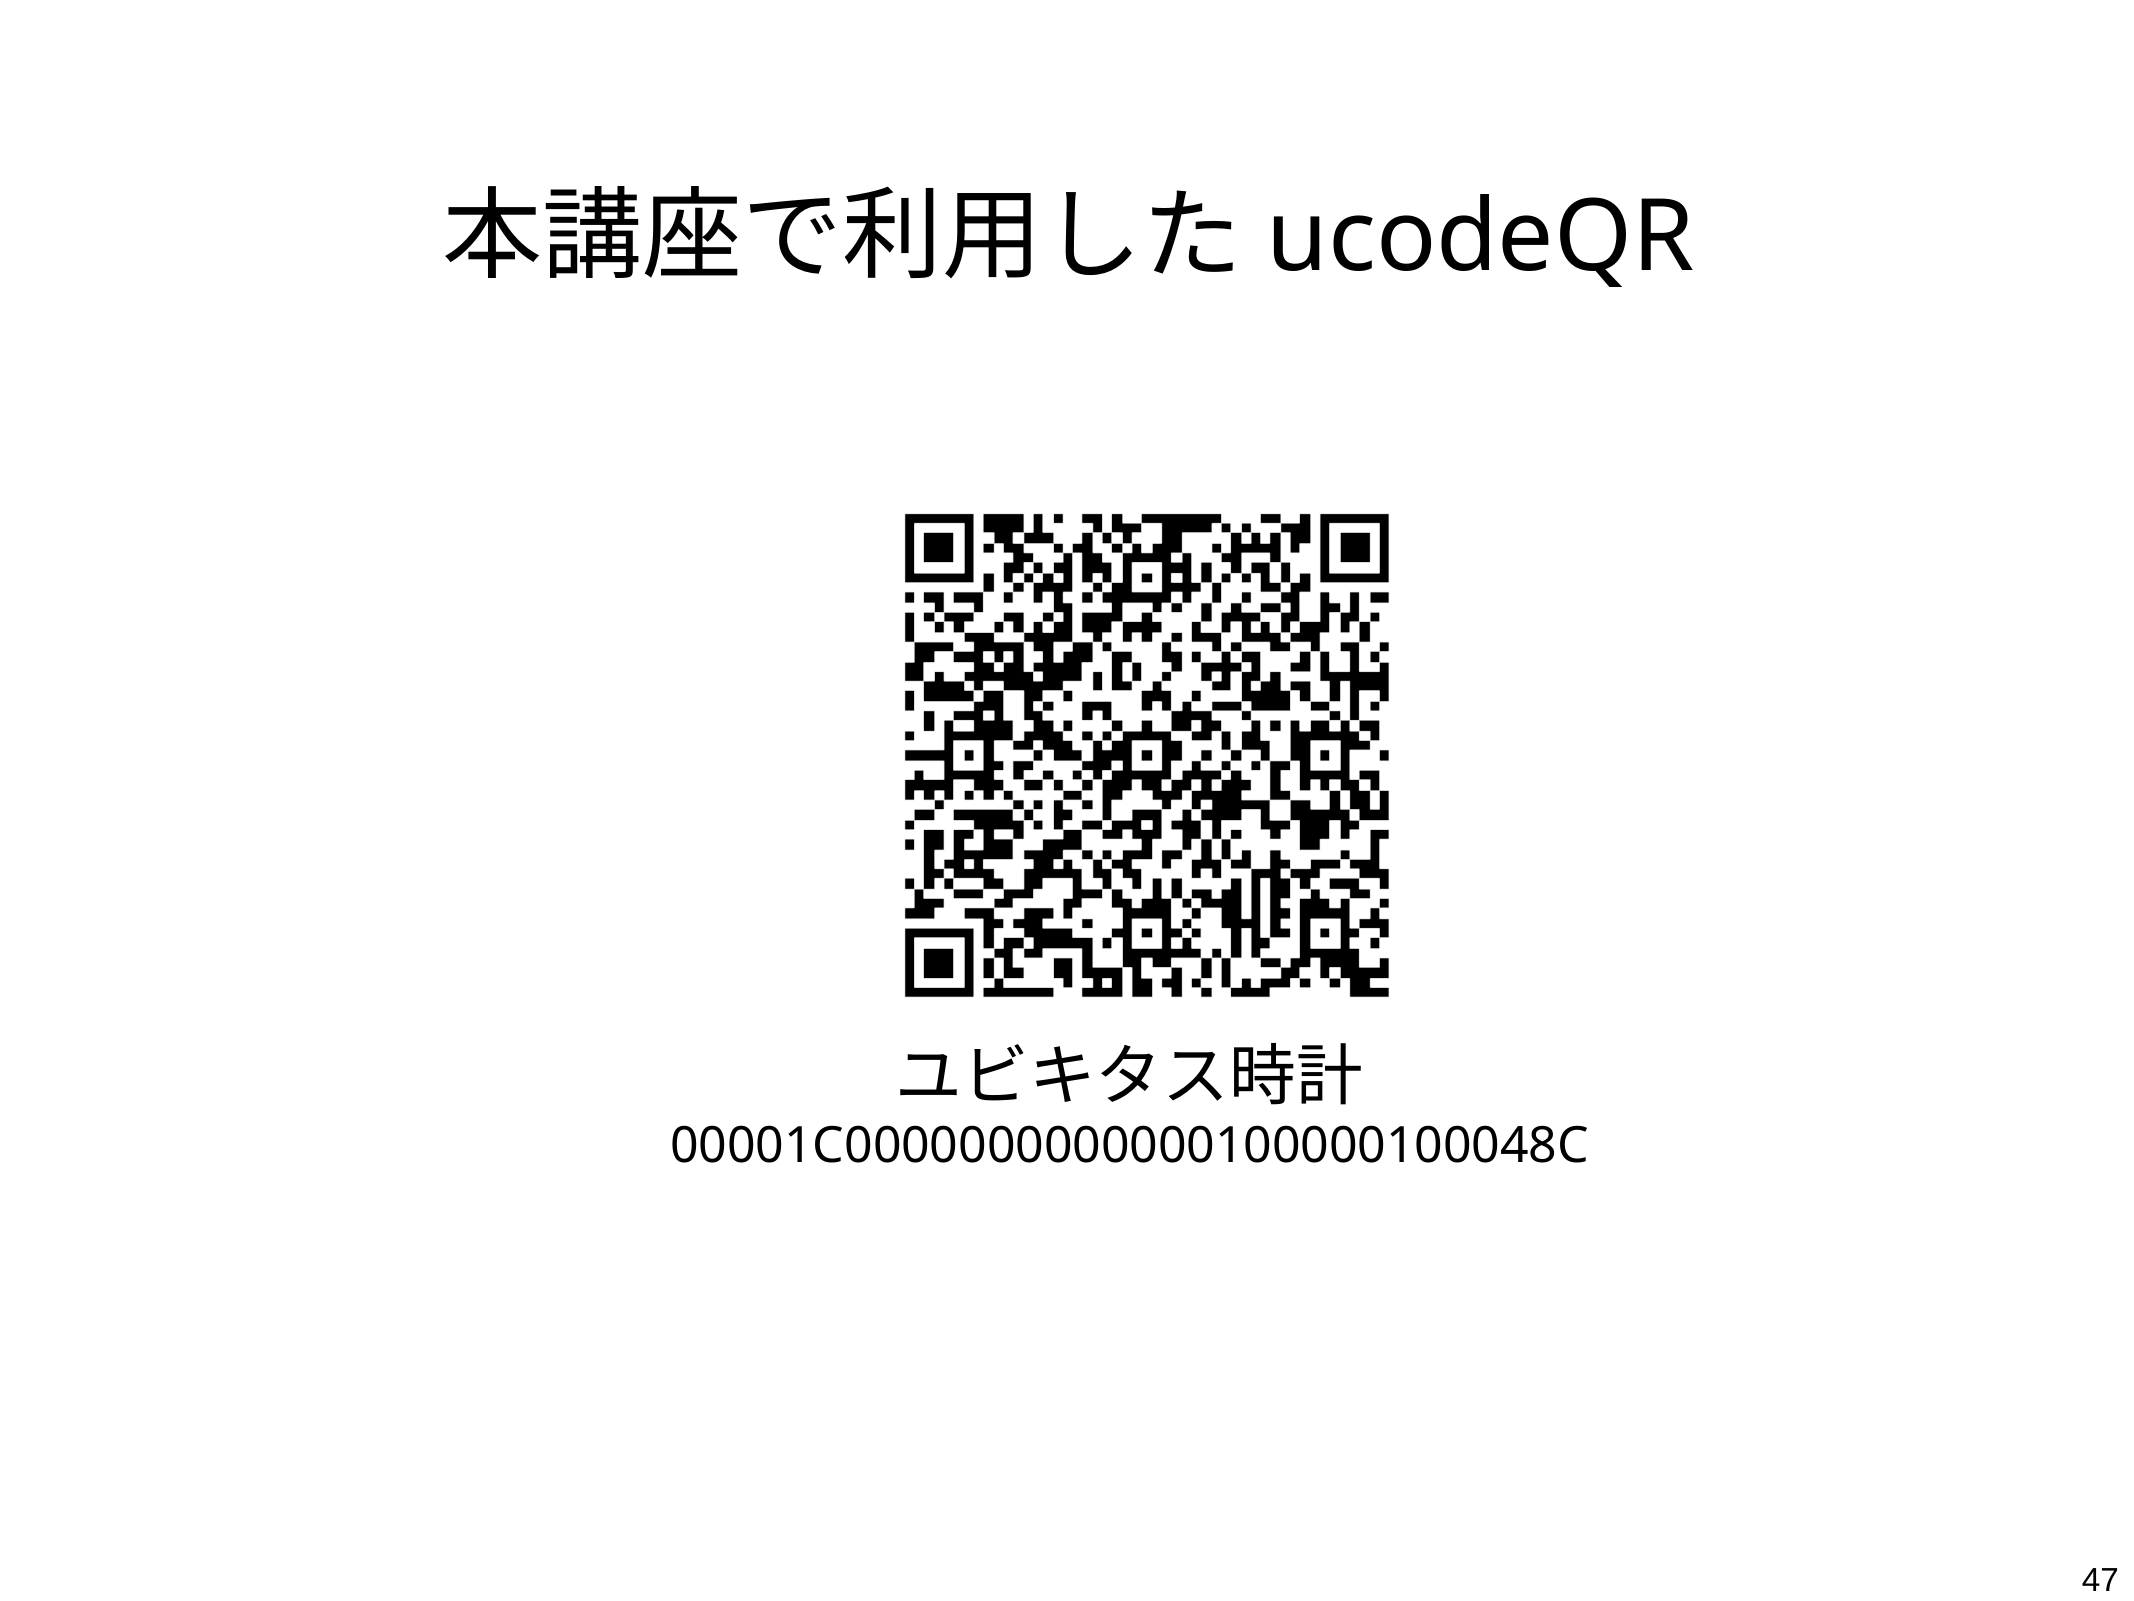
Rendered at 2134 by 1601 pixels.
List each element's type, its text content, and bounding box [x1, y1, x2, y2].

picture [866, 475, 1430, 1038]
slide_number 47 [1635, 1549, 2134, 1601]
text_box ユビキタス時計 00001C0000000000000100000100048C [655, 1025, 1604, 1180]
title 本講座で利用したucodeQR [62, 107, 2075, 355]
